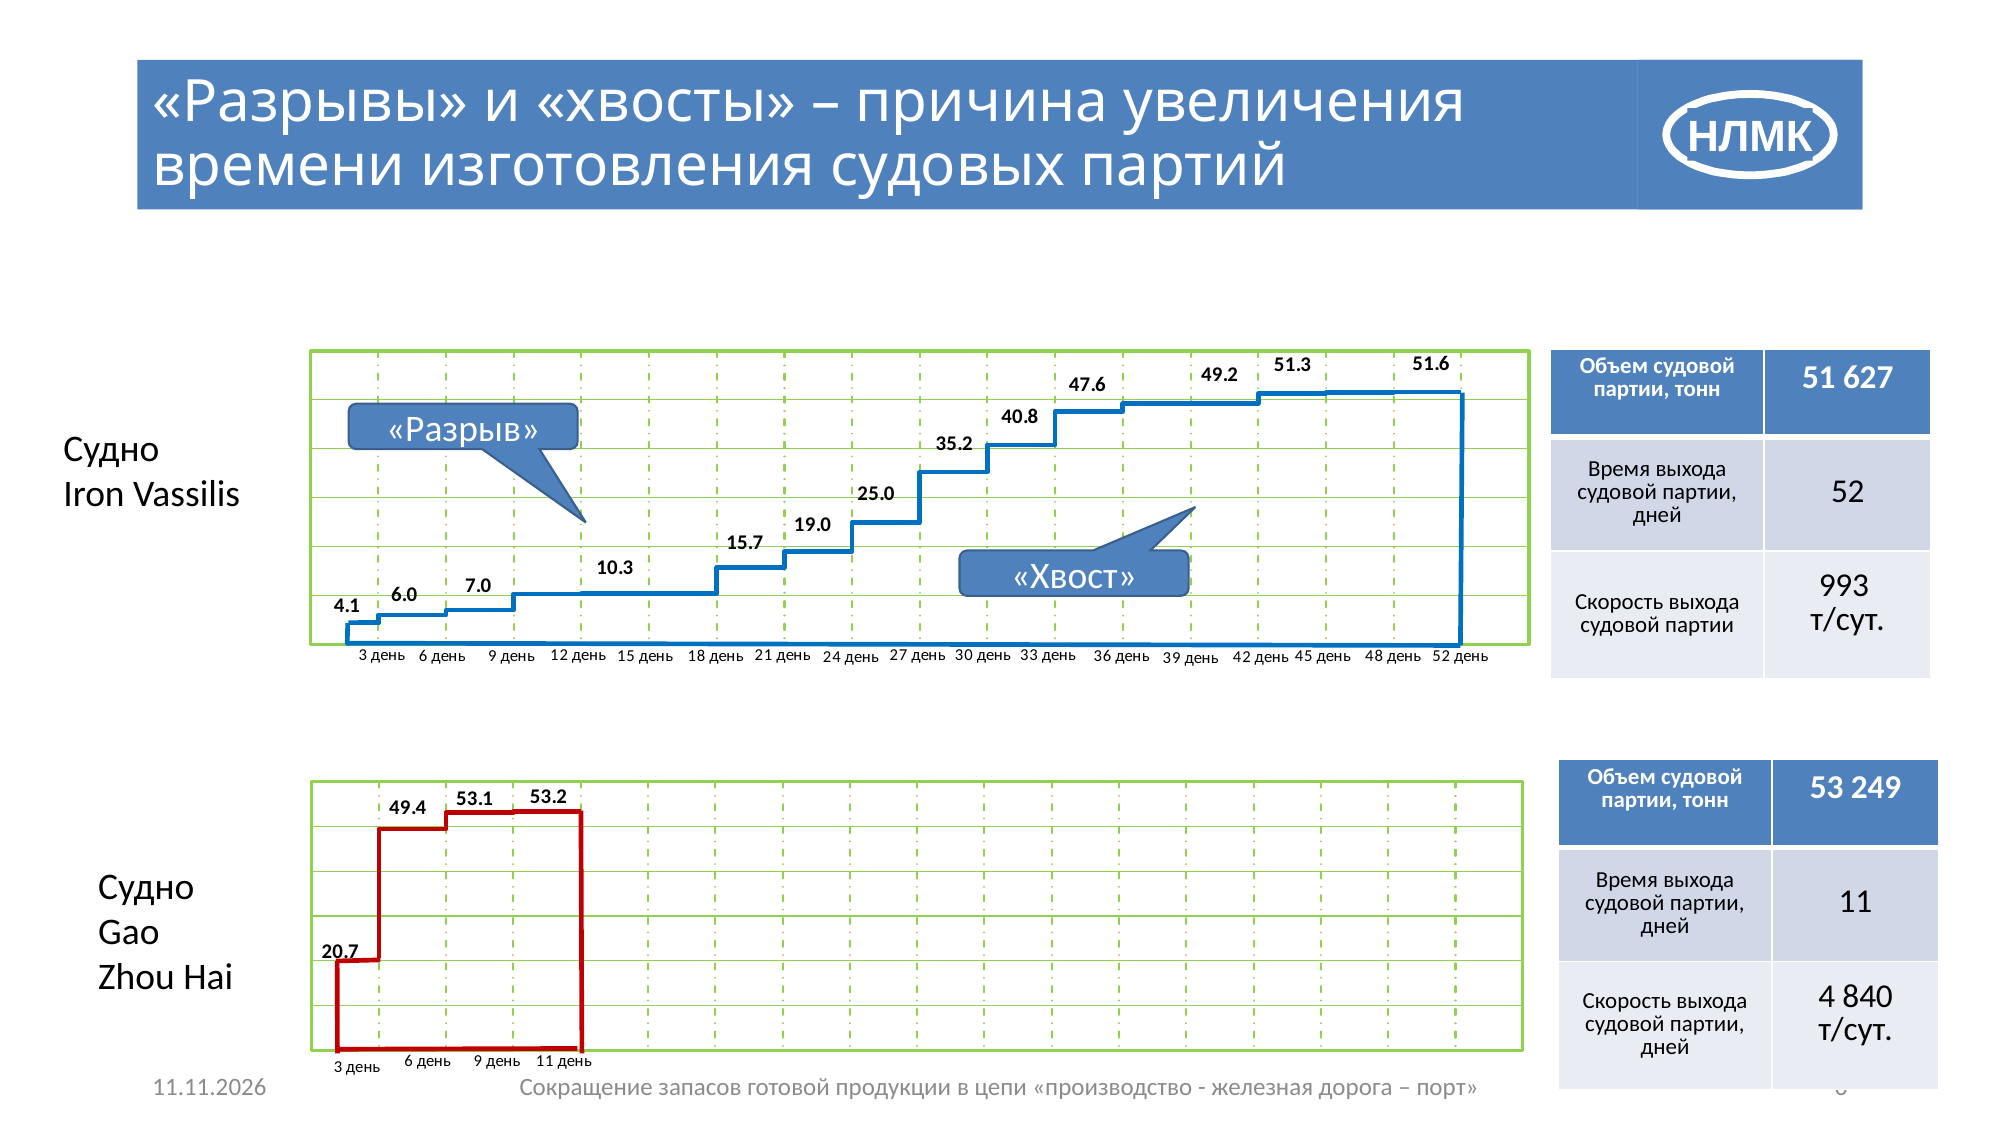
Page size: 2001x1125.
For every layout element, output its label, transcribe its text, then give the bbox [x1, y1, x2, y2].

table_cell Время выхода судовой партии, дней [1551, 440, 1763, 550]
table_cell Скорость выхода судовой партии, дней [1559, 962, 1771, 1089]
table_header 51 627 [1765, 350, 1930, 434]
chart [296, 339, 1535, 701]
table_cell Время выхода судовой партии, дней [1559, 850, 1771, 961]
chart [288, 775, 1530, 1086]
text_box Судно Gao Zhou Hai [83, 854, 257, 1005]
table_header Объем судовой партии, тонн [1559, 760, 1771, 845]
title «Разрывы» и «хвосты» – причина увеличения времени изготовления судовых партий [137, 59, 1638, 210]
table_header Объем судовой партии, тонн [1551, 350, 1763, 434]
table_cell 52 [1765, 440, 1930, 550]
table_cell Скорость выхода судовой партии [1551, 552, 1763, 678]
table_cell 4 840 т/сут. [1773, 962, 1938, 1089]
text_box Судно Iron Vassilis [48, 416, 256, 522]
table_cell 11 [1773, 850, 1938, 961]
footer Сокращение запасов готовой продукции в цепи «производство - железная дорога – порт» [588, 1086, 1412, 1103]
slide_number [137, 1068, 588, 1103]
table_header 53 249 [1773, 760, 1938, 845]
table_cell 993 т/сут. [1765, 552, 1930, 678]
slide_number 6 [1412, 1068, 1863, 1103]
